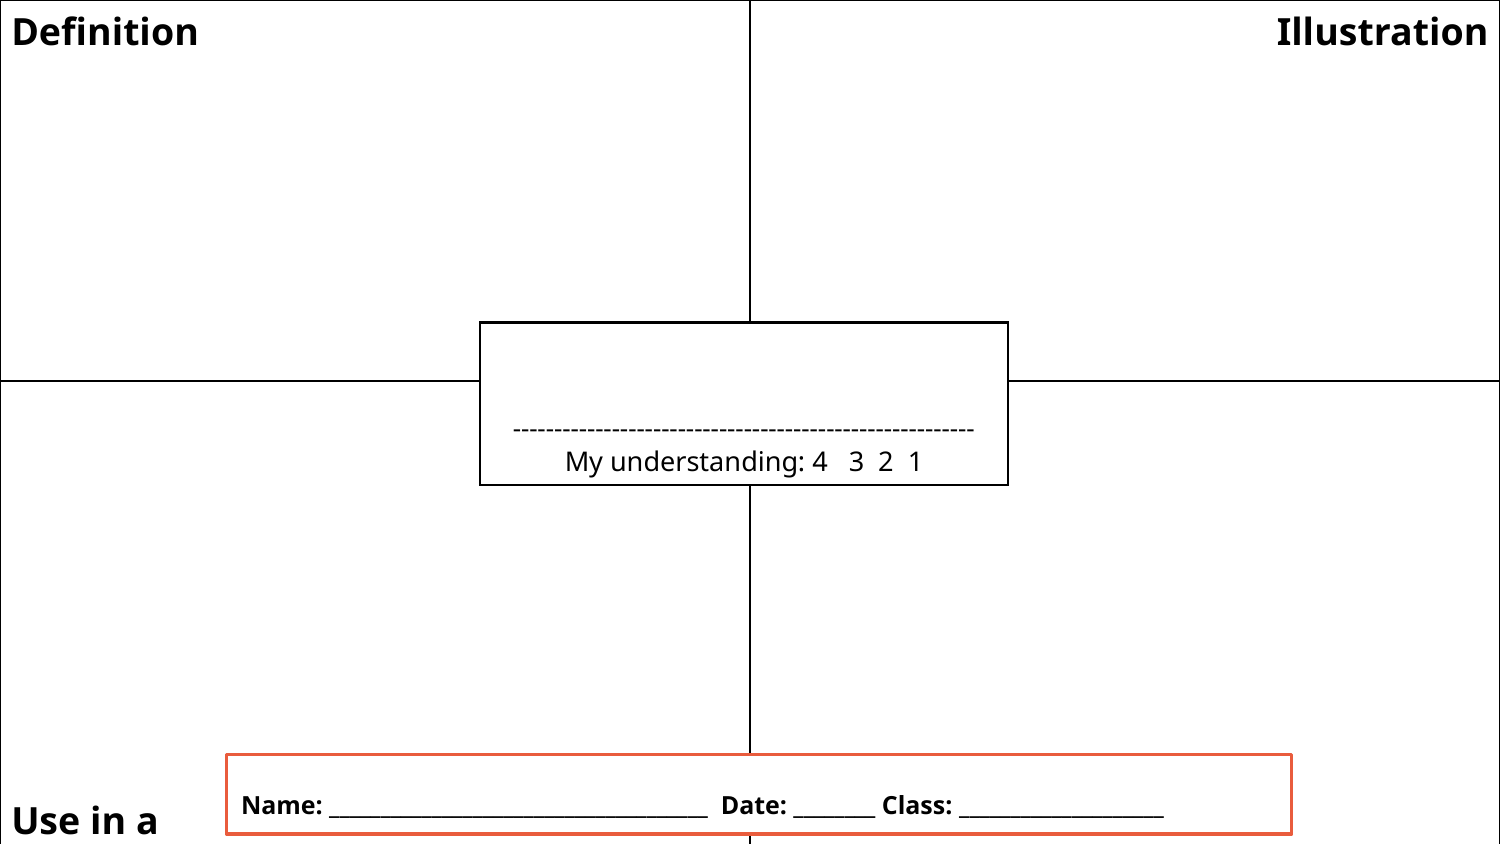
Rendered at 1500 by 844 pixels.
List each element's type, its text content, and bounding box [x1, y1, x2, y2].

table_header Definition [1, 1, 749, 380]
text_box Name: _____________________________________ Date: ________ Class: ____________________ [226, 754, 1292, 834]
table_header Illustration [751, 1, 1499, 380]
text_box -------------------------------------------------------- My understanding: 4 3 2 1 [480, 322, 1008, 486]
table_cell Question [751, 382, 1499, 844]
table_cell Use in a Sentence [1, 382, 749, 844]
